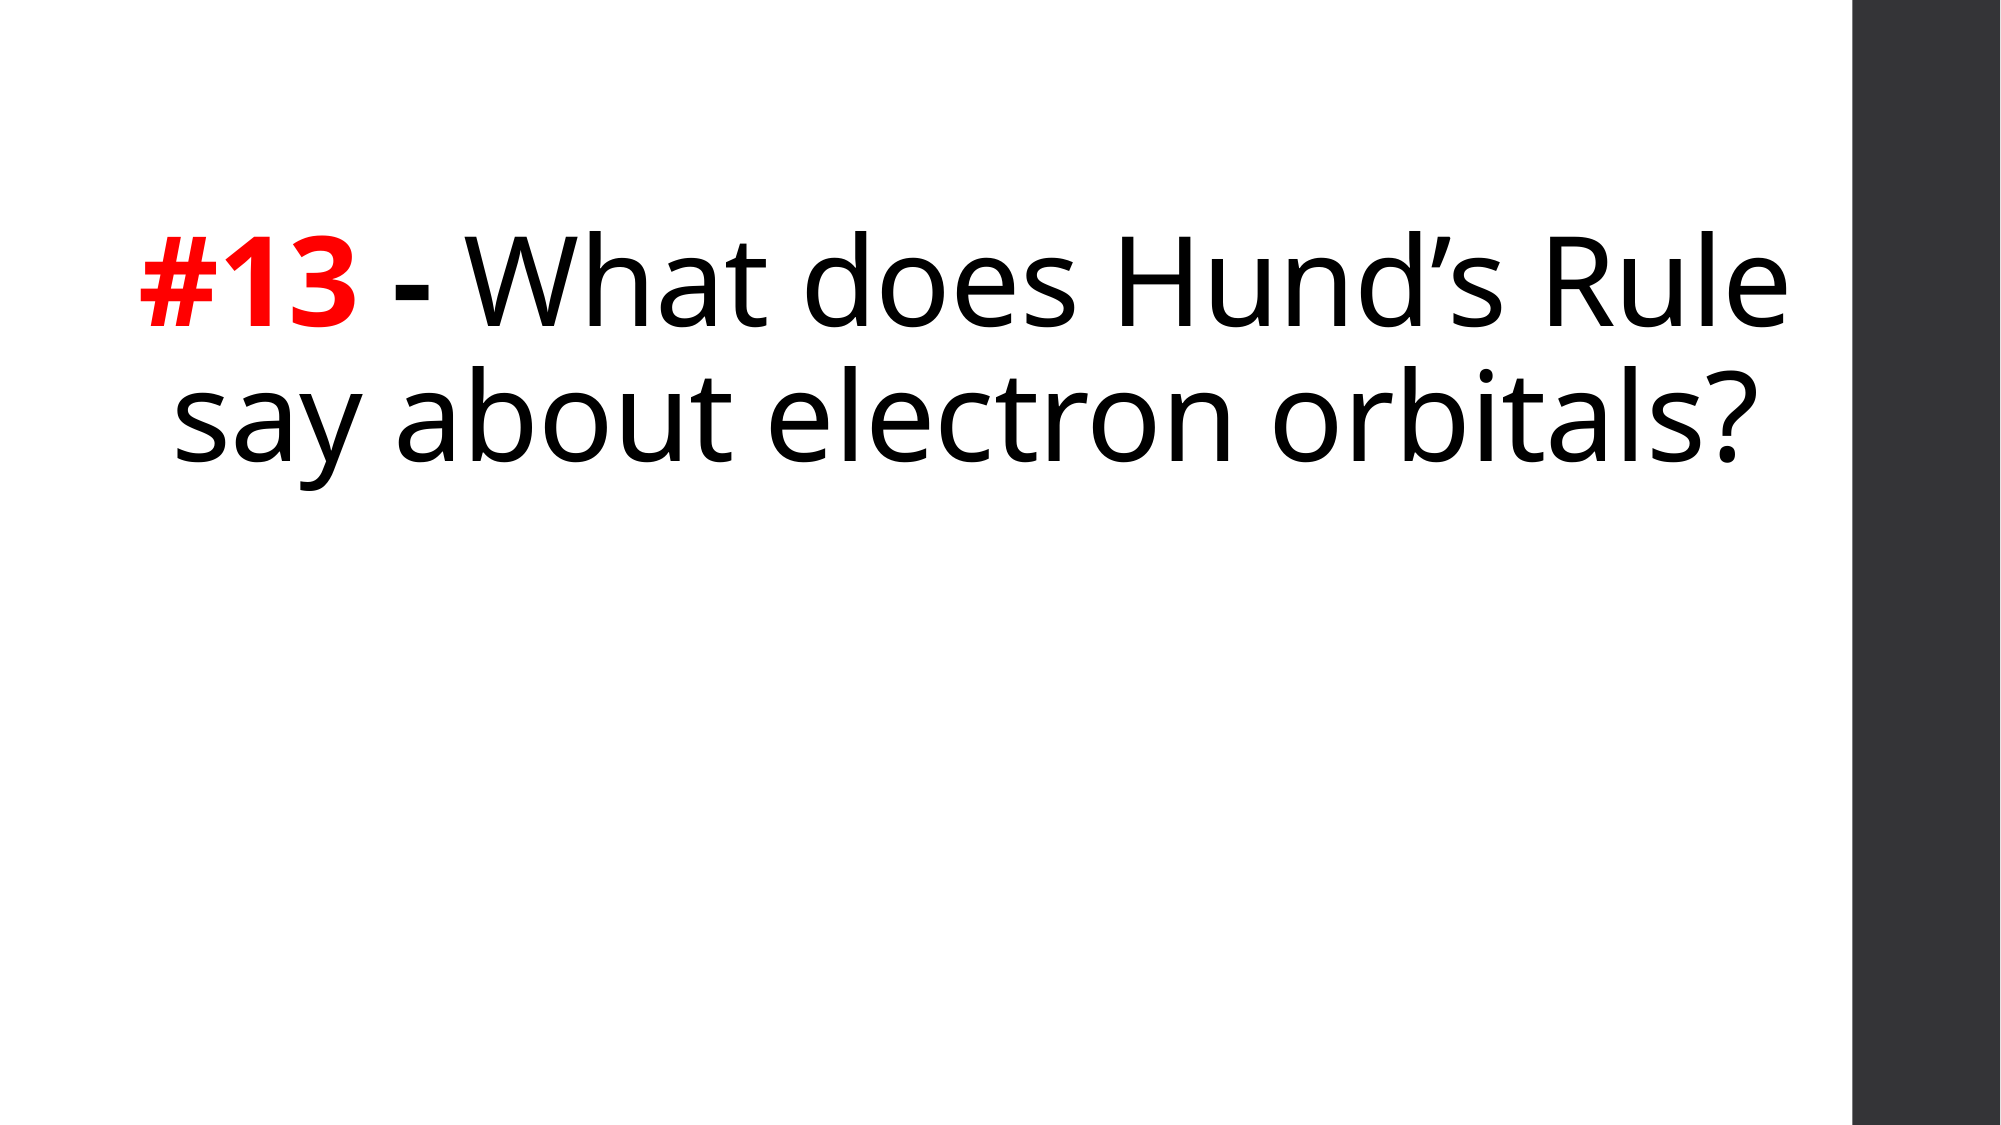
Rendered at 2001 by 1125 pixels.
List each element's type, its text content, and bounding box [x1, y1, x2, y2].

title #13 - What does Hund’s Rule say about electron orbitals? [112, 112, 1818, 497]
